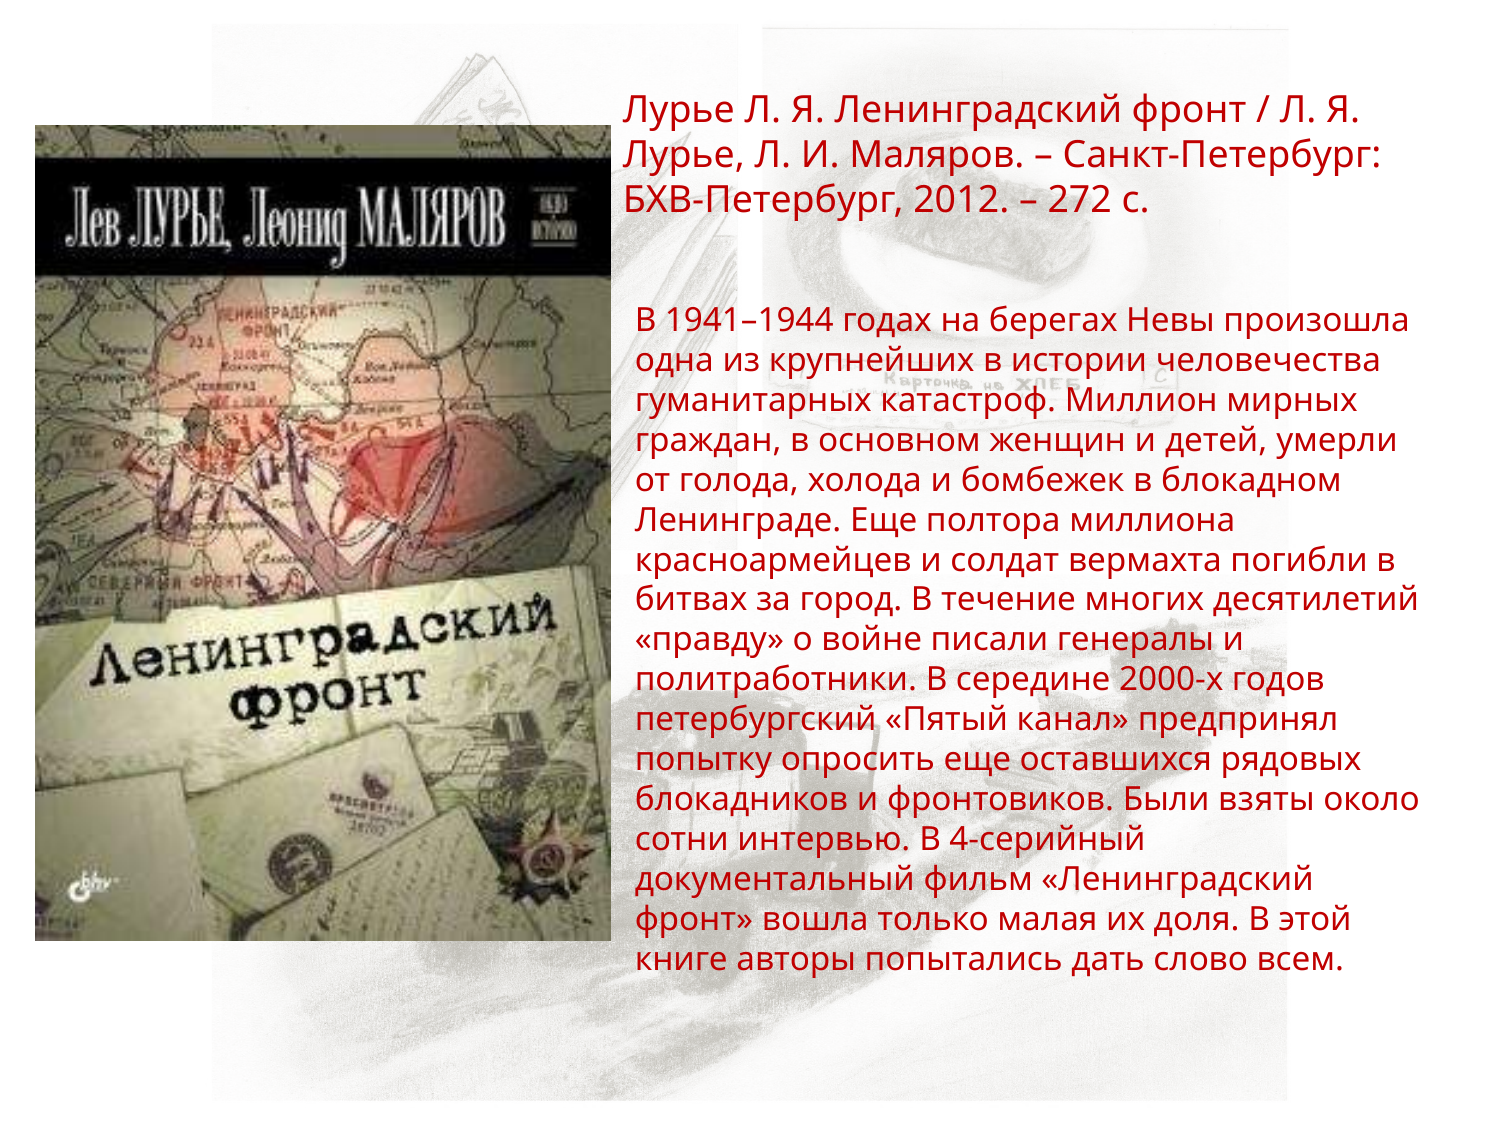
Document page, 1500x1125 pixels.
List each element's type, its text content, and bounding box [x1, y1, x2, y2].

text_box В 1941–1944 годах на берегах Невы произошла одна из крупнейших в истории человечества гуманитарных катастроф. Миллион мирных граждан, в основном женщин и детей, умерли от голода, холода и бомбежек в блокадном Ленинграде. Еще полтора миллиона красноармейцев и солдат вермахта погибли в битвах за город. В течение многих десятилетий «правду» о войне писали генералы и политработники. В середине 2000-х годов петербургский «Пятый канал» предпринял попытку опросить еще оставшихся рядовых блокадников и фронтовиков. Были взяты около сотни интервью. В 4-серийный документальный фильм «Ленинградский фронт» вошла только малая их доля. В этой книге авторы попытались дать слово всем. [1315, 290, 1441, 985]
picture [34, 0, 1313, 1125]
text_box Лурье Л. Я. Ленинградский фронт / Л. Я. Лурье, Л. И. Маляров. – Санкт-Петербург: БХВ-Петербург, 2012. – 272 с. [1315, 78, 1424, 228]
